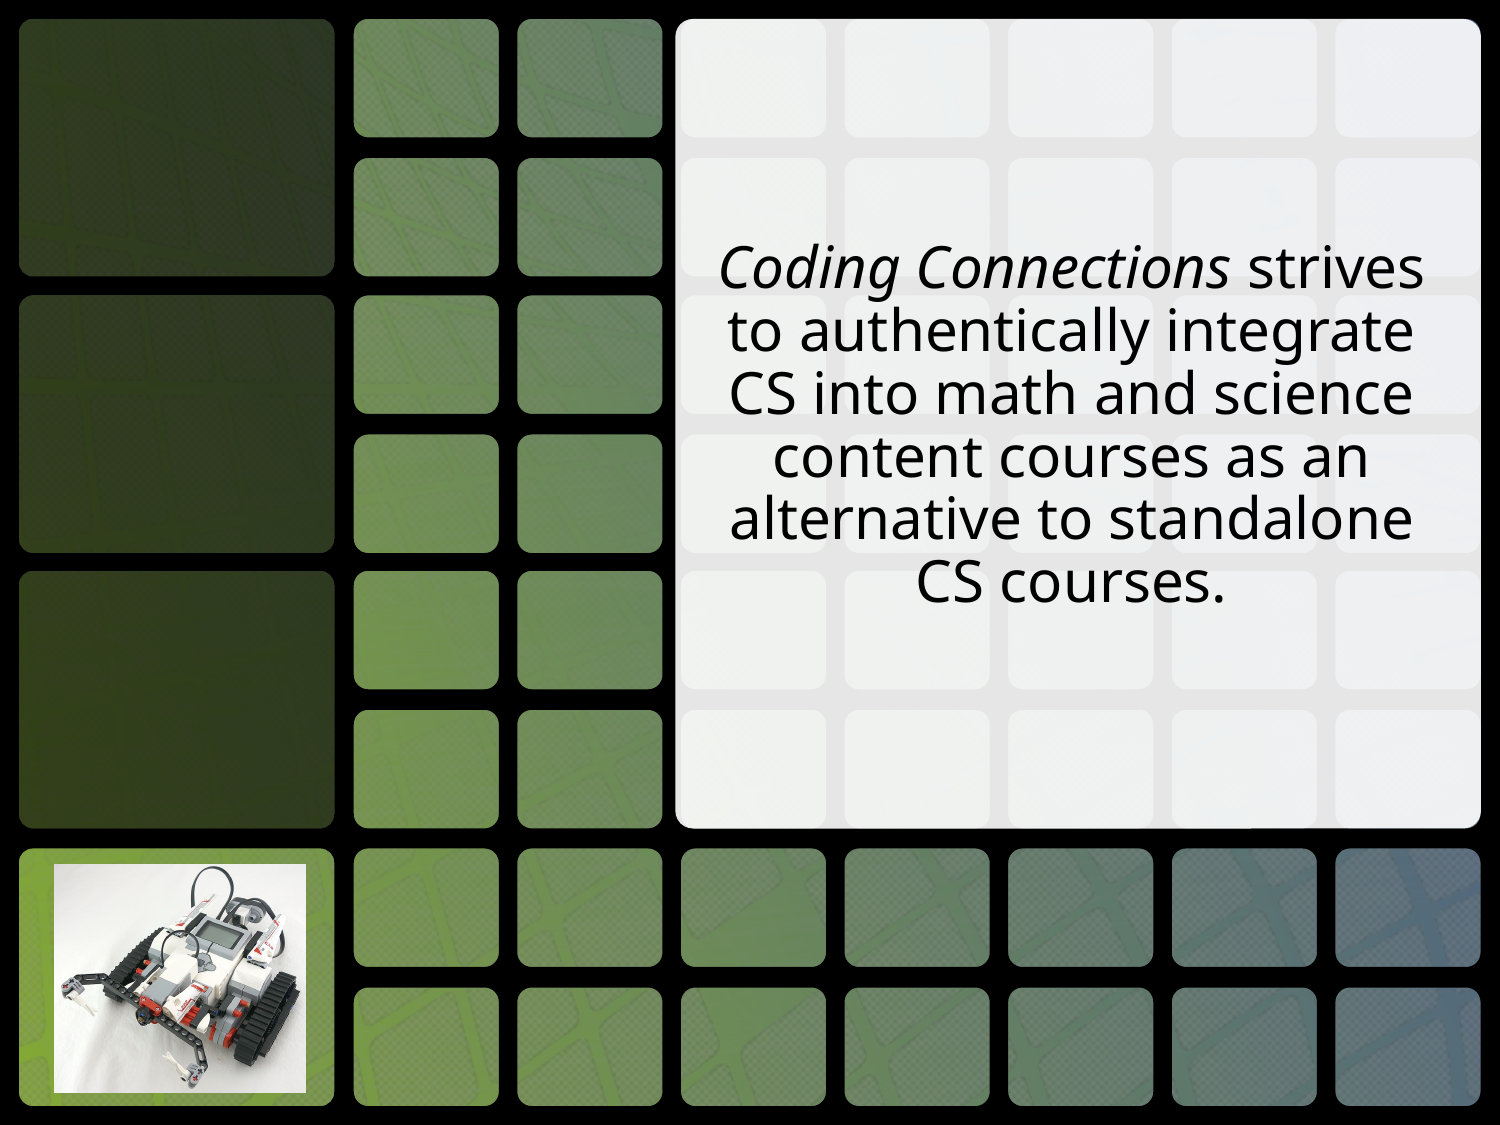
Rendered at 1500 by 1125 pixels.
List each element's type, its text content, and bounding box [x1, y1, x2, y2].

picture [354, 988, 498, 1106]
picture [354, 435, 498, 553]
picture [681, 988, 826, 1106]
picture [354, 158, 498, 276]
picture [518, 19, 662, 137]
title Coding Connections strives to authentically integrate CS into math and science content courses as an alternative to standalone CS courses. [675, 24, 1468, 829]
picture [354, 296, 498, 413]
picture [518, 710, 662, 828]
picture [518, 296, 662, 413]
picture [1336, 849, 1480, 966]
picture [354, 710, 498, 828]
picture [1172, 849, 1316, 966]
picture [354, 571, 498, 689]
picture [845, 988, 989, 1106]
picture [354, 849, 498, 966]
picture [19, 849, 334, 1106]
picture [518, 849, 662, 966]
picture [1009, 988, 1153, 1106]
picture [19, 571, 334, 828]
picture [681, 849, 826, 966]
picture [354, 19, 498, 137]
picture [518, 571, 662, 689]
picture [1336, 988, 1480, 1106]
picture [19, 19, 334, 276]
picture [19, 296, 334, 553]
picture [518, 988, 662, 1106]
picture [1172, 988, 1316, 1106]
picture [518, 158, 662, 276]
picture [518, 435, 662, 553]
picture [845, 849, 989, 966]
picture [1009, 849, 1153, 966]
